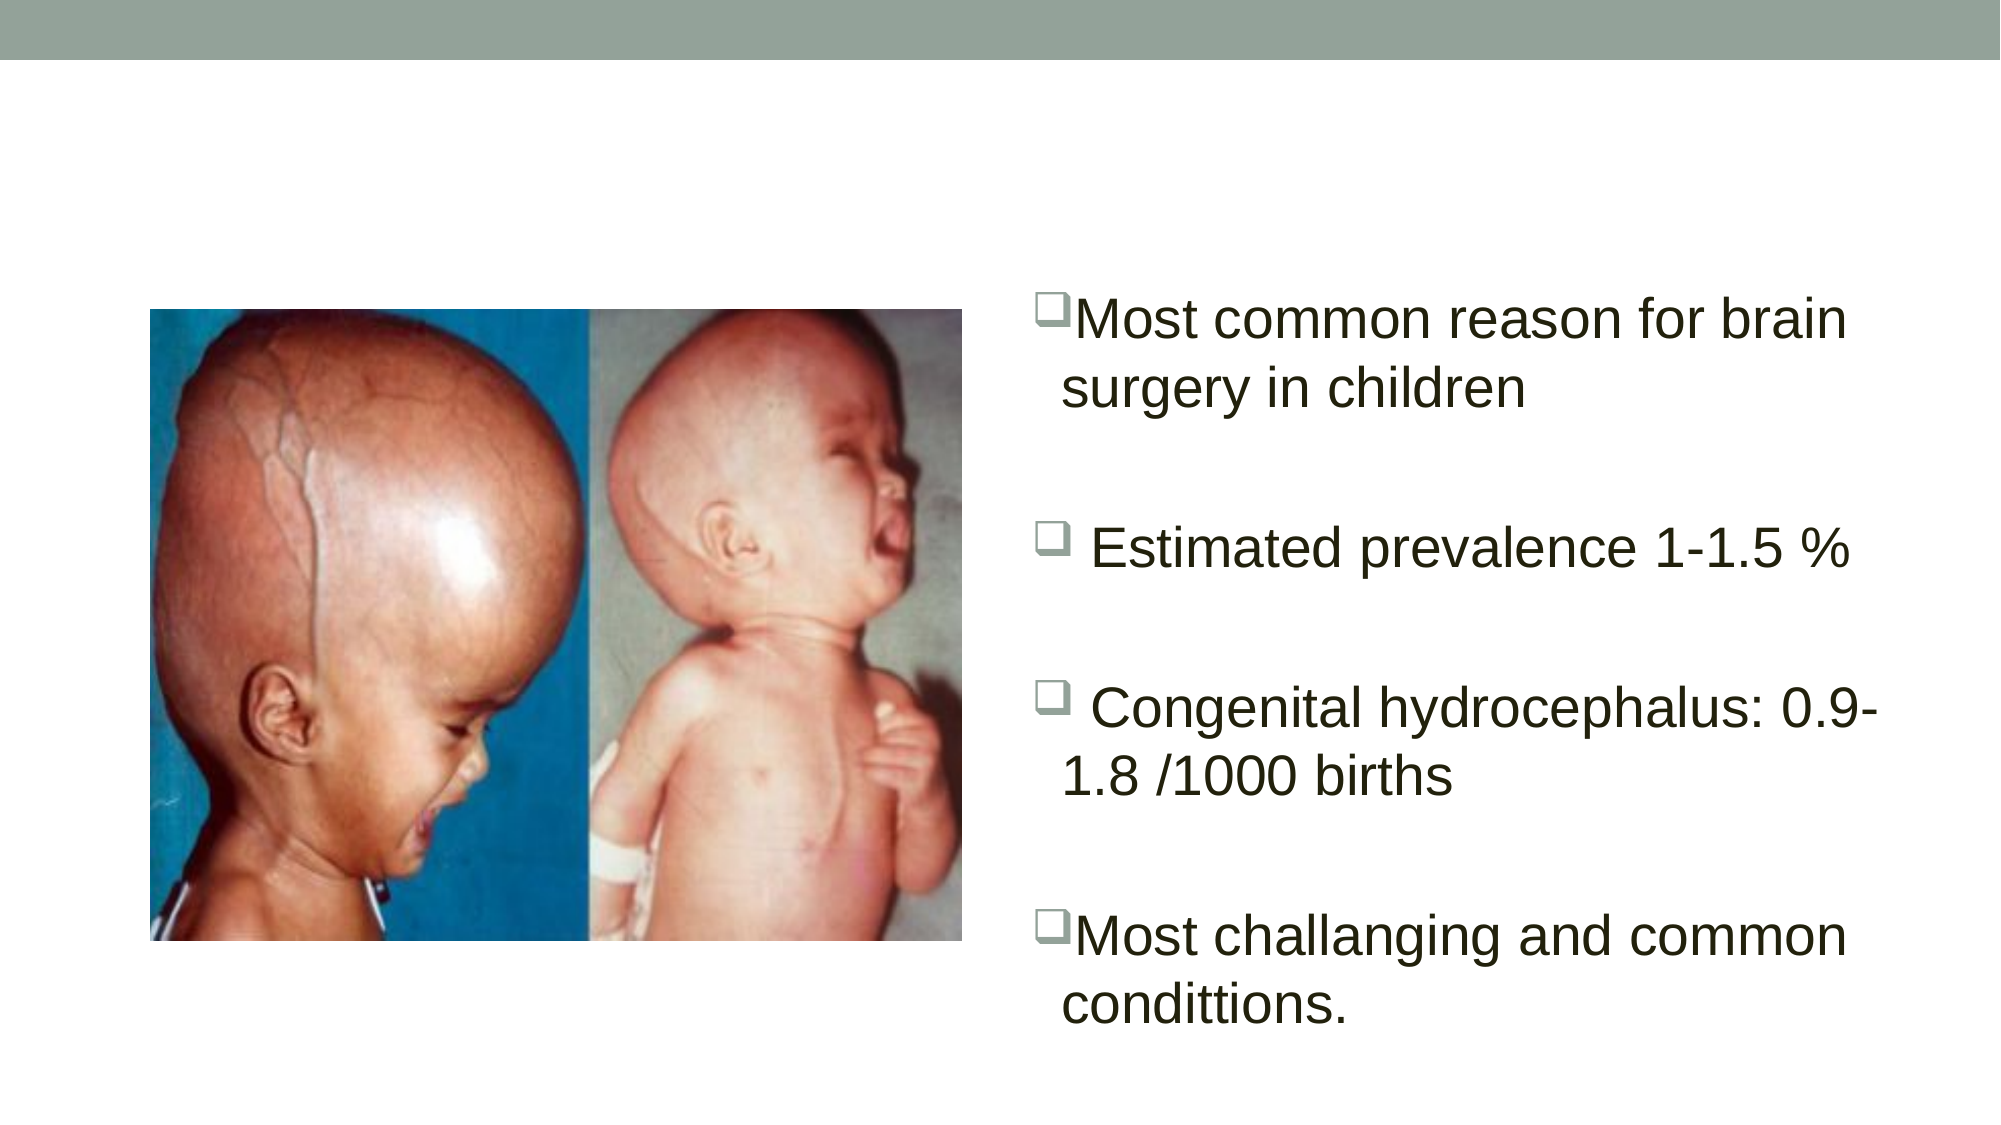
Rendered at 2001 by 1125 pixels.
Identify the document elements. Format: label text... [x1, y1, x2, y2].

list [149, 309, 962, 941]
list Most common reason for brain surgery in children Estimated prevalence 1-1.5 % Congenital hydrocephalus: 0.9-1.8 /1000 births Most challanging and common condittions. [1016, 274, 1900, 1049]
